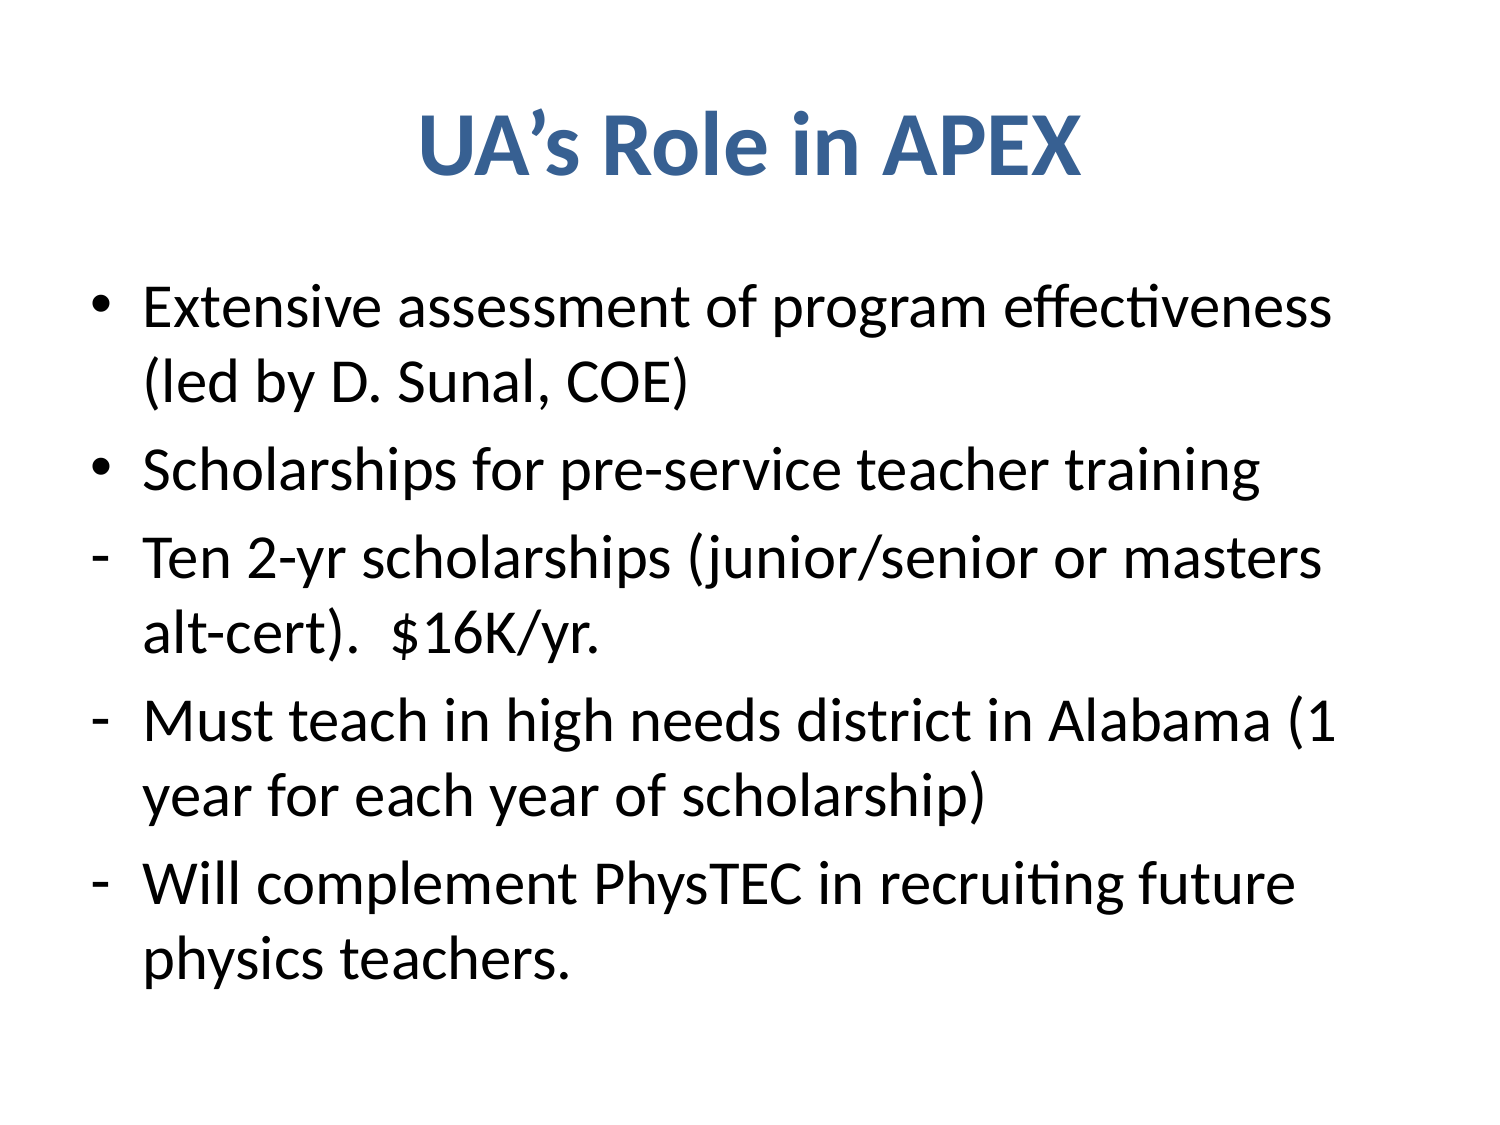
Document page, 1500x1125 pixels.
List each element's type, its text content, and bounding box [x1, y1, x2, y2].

list Extensive assessment of program effectiveness (led by D. Sunal, COE) Scholarships for pre-service teacher training Ten 2-yr scholarships (junior/senior or masters alt-cert). $16K/yr. Must teach in high needs district in Alabama (1 year for each year of scholarship) Will complement PhysTEC in recruiting future physics teachers. [75, 257, 1425, 1000]
title UA’s Role in APEX [75, 45, 1425, 233]
